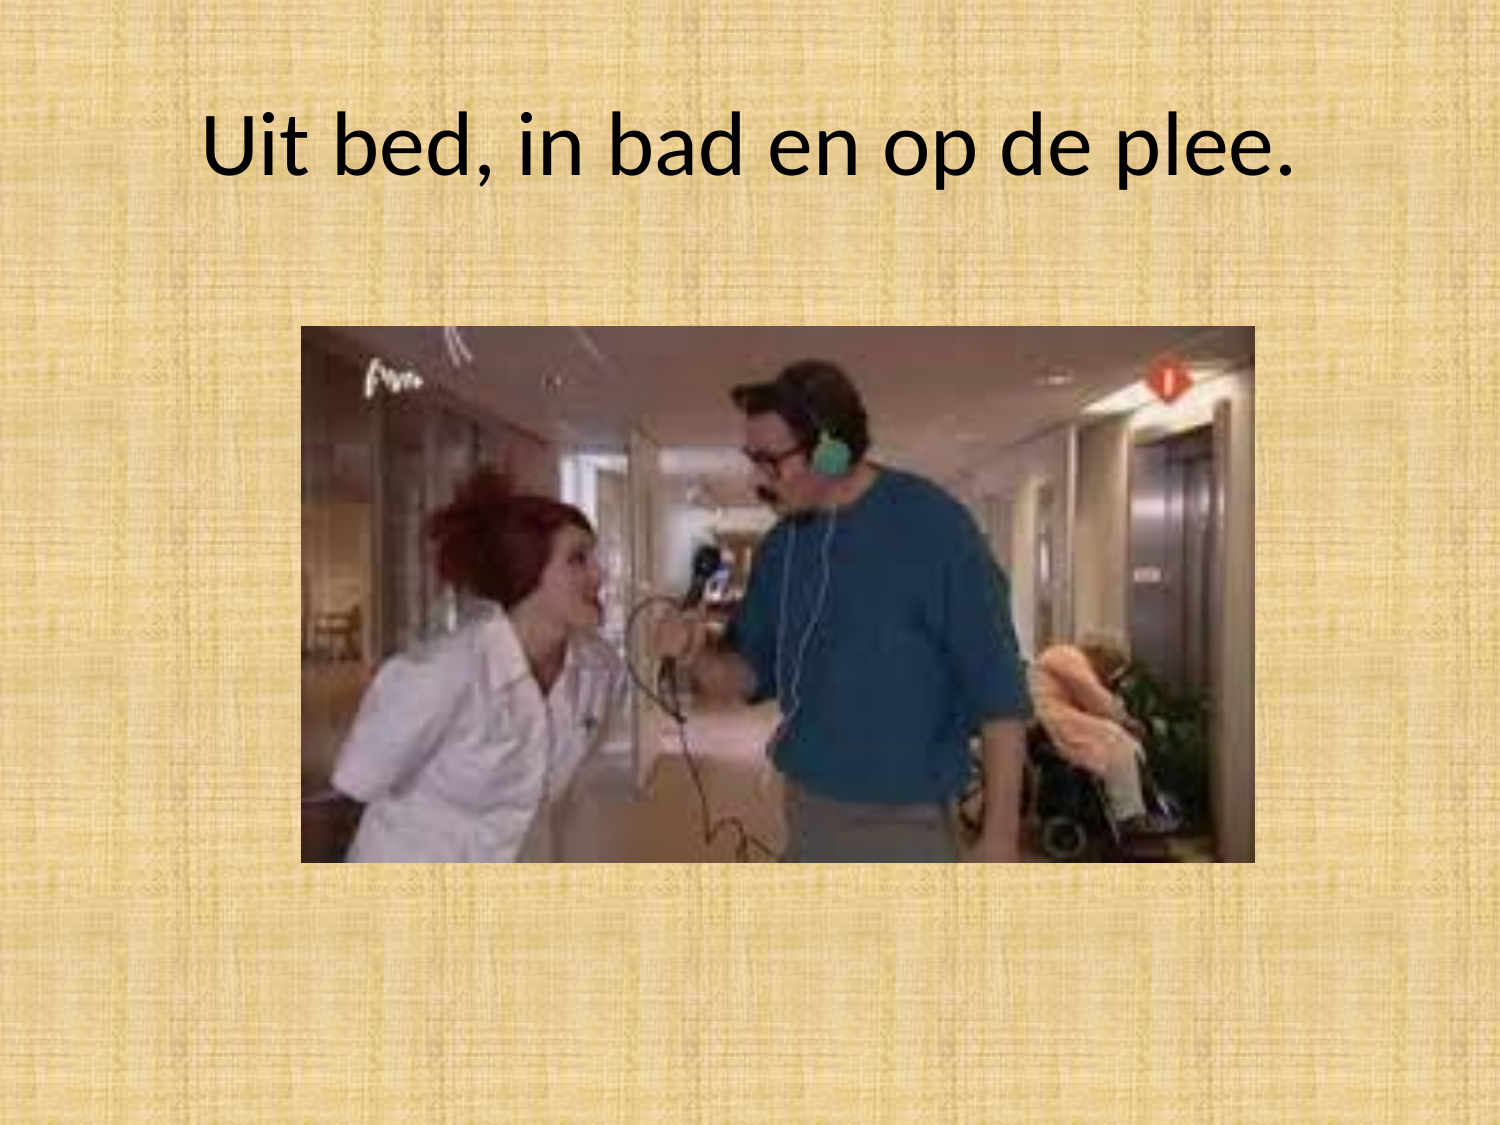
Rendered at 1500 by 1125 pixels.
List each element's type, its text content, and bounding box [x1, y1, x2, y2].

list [300, 326, 1255, 863]
picture [0, 0, 1500, 1125]
title Uit bed, in bad en op de plee. [75, 45, 1425, 233]
